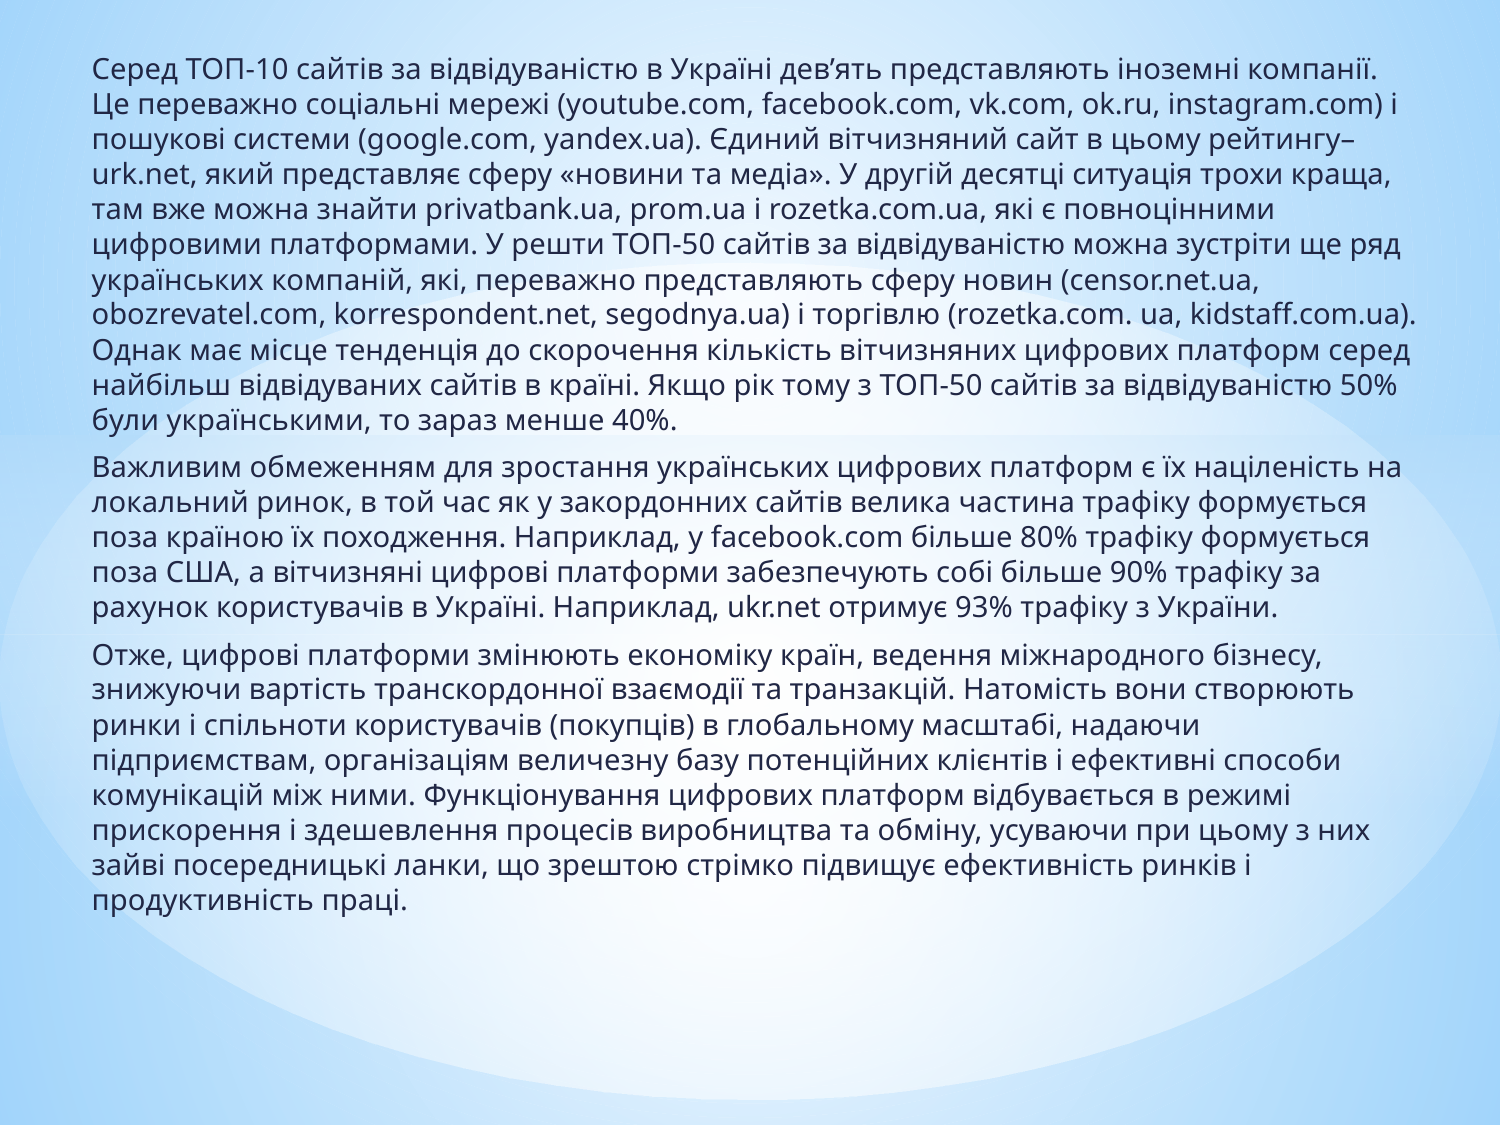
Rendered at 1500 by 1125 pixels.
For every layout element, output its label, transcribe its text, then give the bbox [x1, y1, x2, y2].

subtitle Серед ТОП-10 сайтів за відвідуваністю в Україні дев’ять представляють іноземні компанії. Це переважно соціальні мережі (youtube.com, facebook.com, vk.com, ok.ru, instagram.com) і пошукові системи (google.com, yandex.ua). Єдиний вітчизняний сайт в цьому рейтингу– urk.net, який представляє сферу «новини та медіа». У другій десятці ситуація трохи краща, там вже можна знайти privatbank.ua, prom.ua і rozetka.com.ua, які є повноцінними цифровими платформами. У решти ТОП-50 сайтів за відвідуваністю можна зустріти ще ряд українських компаній, які, переважно представляють сферу новин (censor.net.ua, obozrevatel.com, korrespondent.net, segodnya.ua) і торгівлю (rozetka.com. ua, kidstaff.com.ua). Однак має місце тенденція до скорочення кількість вітчизняних цифрових платформ серед найбільш відвідуваних сайтів в країні. Якщо рік тому з ТОП-50 сайтів за відвідуваністю 50% були українськими, то зараз менше 40%. Важливим обмеженням для зростання українських цифрових платформ є їх націленість на локальний ринок, в той час як у закордонних сайтів велика частина трафіку формується поза країною їх походження. Наприклад, у facebook.com більше 80% трафіку формується поза США, а вітчизняні цифрові платформи забезпечують собі більше 90% трафіку за рахунок користувачів в Україні. Наприклад, ukr.net отримує 93% трафіку з України. Отже, цифрові платформи змінюють економіку країн, ведення міжнародного бізнесу, знижуючи вартість транскордонної взаємодії та транзакцій. Натомість вони створюють ринки і спільноти користувачів (покупців) в глобальному масштабі, надаючи підприємствам, організаціям величезну базу потенційних клієнтів і ефективні способи комунікацій між ними. Функціонування цифрових платформ відбувається в режимі прискорення і здешевлення процесів виробництва та обміну, усуваючи при цьому з них зайві посередницькі ланки, що зрештою стрімко підвищує ефективність ринків і продуктивність праці. [76, 42, 1436, 1035]
